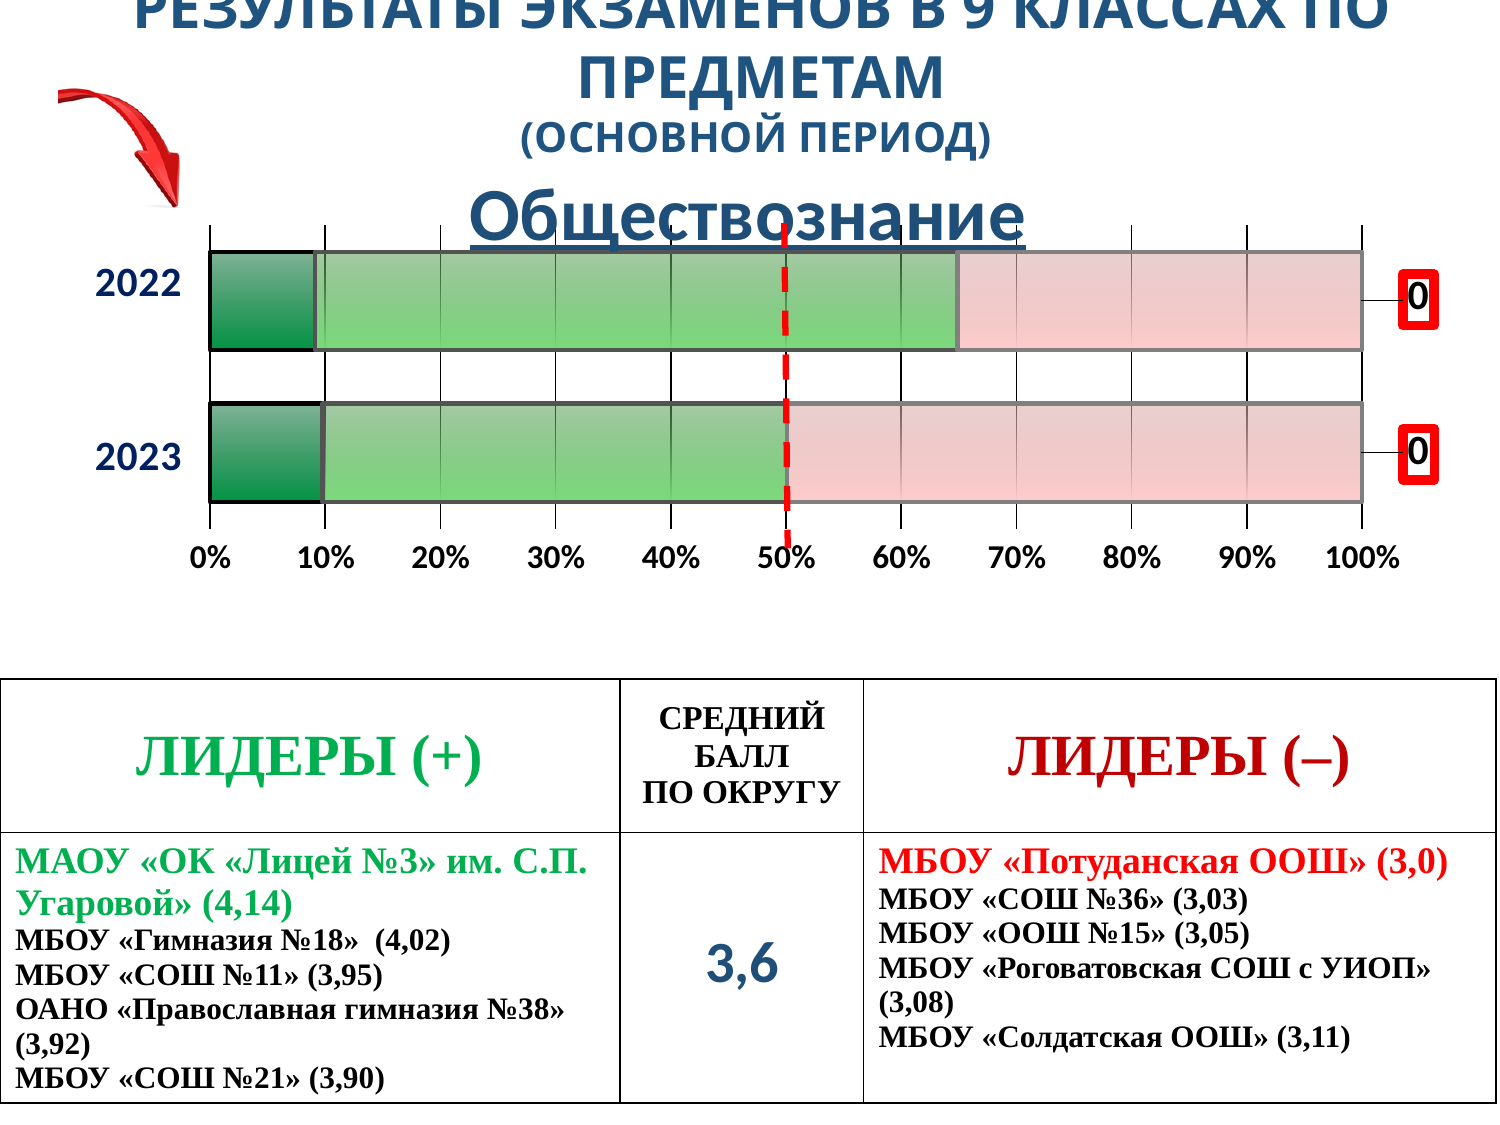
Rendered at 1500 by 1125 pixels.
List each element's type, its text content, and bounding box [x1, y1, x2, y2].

picture [58, 71, 201, 215]
table_cell МАОУ «ОК «Лицей №3» им. С.П. Угаровой» (4,14) МБОУ «Гимназия №18» (4,02) МБОУ «СОШ №11» (3,95) ОАНО «Православная гимназия №38» (3,92) МБОУ «СОШ №21» (3,90) [1, 833, 619, 1102]
table_header ЛИДЕРЫ (+) [1, 680, 619, 832]
table_header ЛИДЕРЫ (–) [864, 680, 1495, 832]
table_header СРЕДНИЙ БАЛЛ ПО ОКРУГУ [621, 680, 863, 832]
table_cell МБОУ «Потуданская ООШ» (3,0) МБОУ «СОШ №36» (3,03) МБОУ «ООШ №15» (3,05) МБОУ «Роговатовская СОШ с УИОП» (3,08) МБОУ «Солдатская ООШ» (3,11) [864, 833, 1495, 1102]
table_cell 3,6 [621, 833, 863, 1102]
chart [14, 143, 1482, 650]
text_box РЕЗУЛЬТАТЫ ЭКЗАМЕНОВ В 9 КЛАССАХ ПО ПРЕДМЕТАМ (ОСНОВНОЙ ПЕРИОД) [23, 14, 1500, 116]
